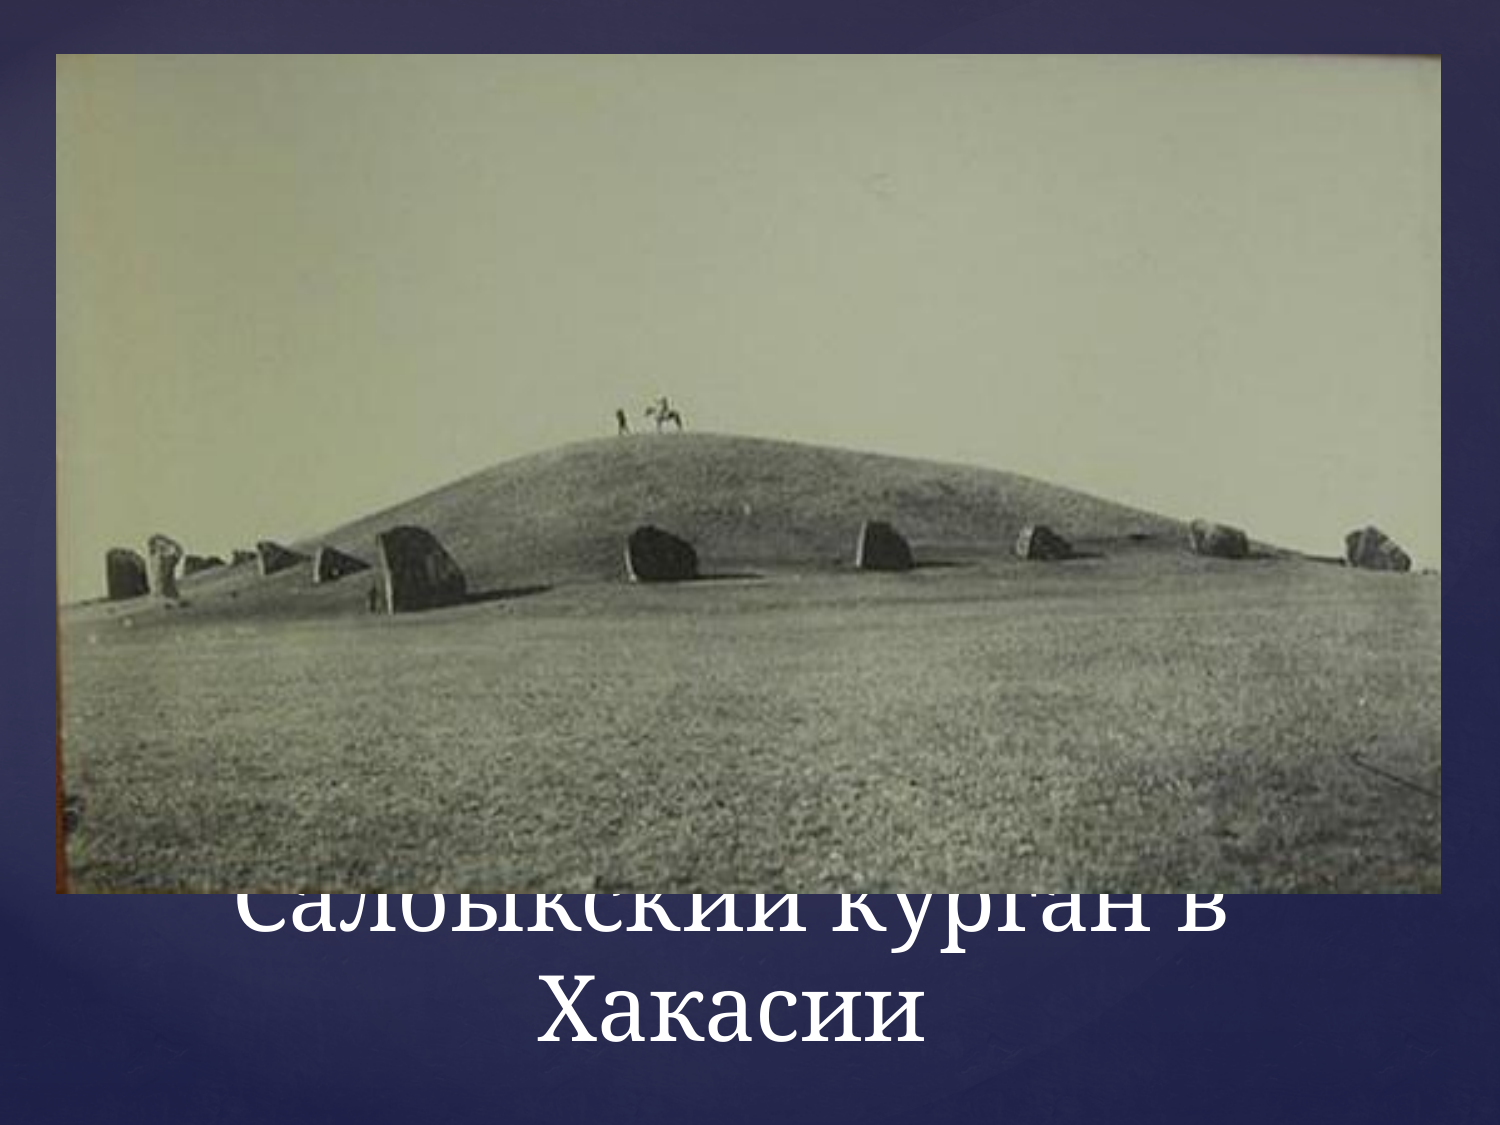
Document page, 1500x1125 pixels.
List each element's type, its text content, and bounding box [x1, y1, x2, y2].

title Салбыкский курган в Хакасии [41, 916, 1424, 1067]
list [55, 53, 1442, 894]
